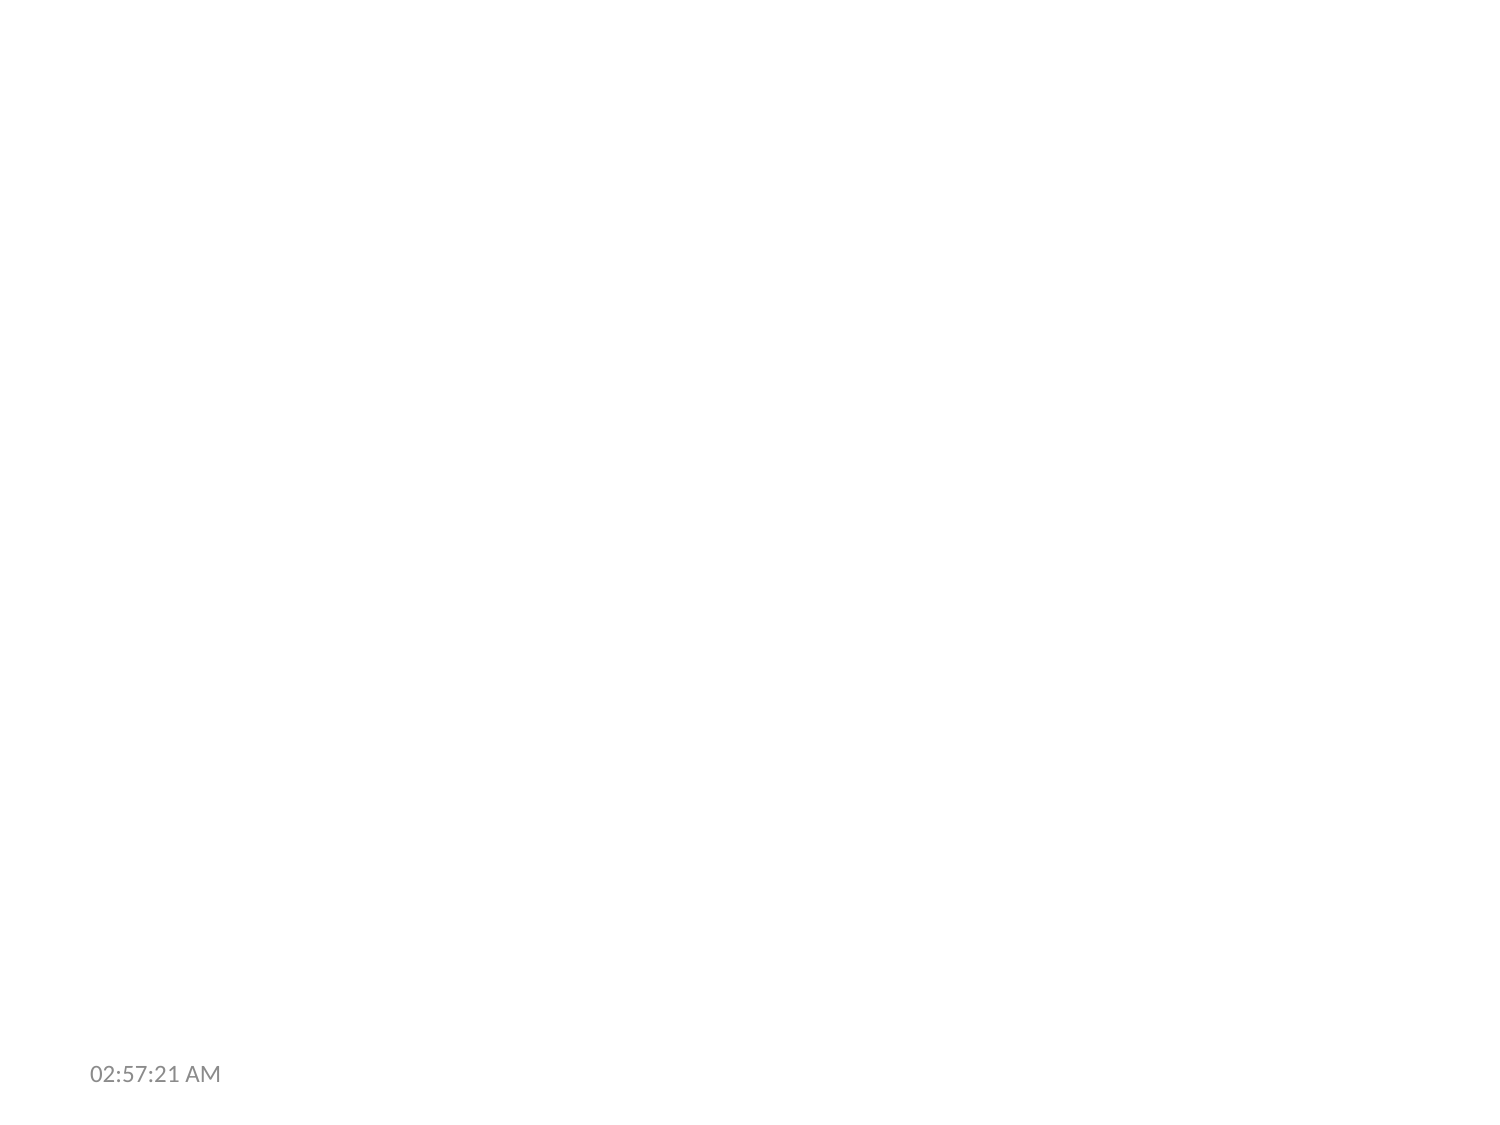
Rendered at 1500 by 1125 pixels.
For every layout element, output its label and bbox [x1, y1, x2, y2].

slide_number [75, 1042, 425, 1103]
